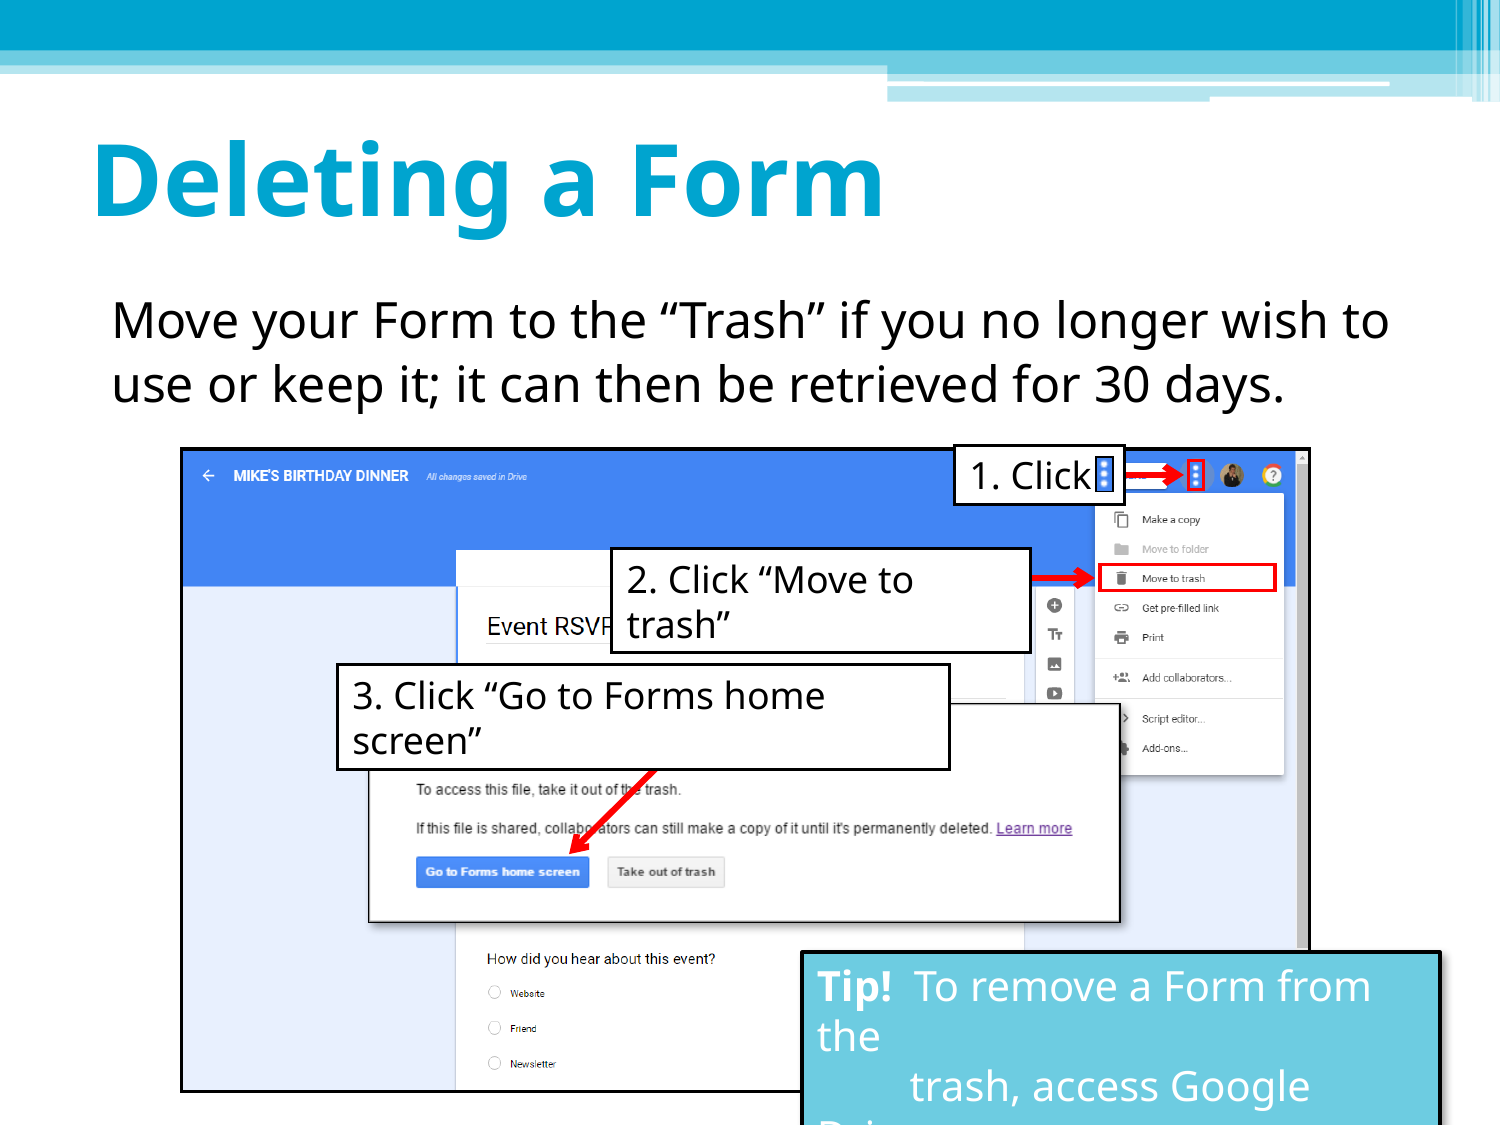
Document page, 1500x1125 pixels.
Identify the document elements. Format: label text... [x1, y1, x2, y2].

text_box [568, 699, 725, 855]
picture [183, 450, 1309, 1090]
title Deleting a Form [75, 90, 1500, 263]
list Move your Form to the “Trash” if you no longer wish to use or keep it; it can then be retrieved for 30 days. [75, 281, 1418, 470]
text_box Tip! To remove a Form from the trash, access Google Drive. [802, 952, 1441, 1125]
text_box 1. Click [954, 445, 1125, 450]
